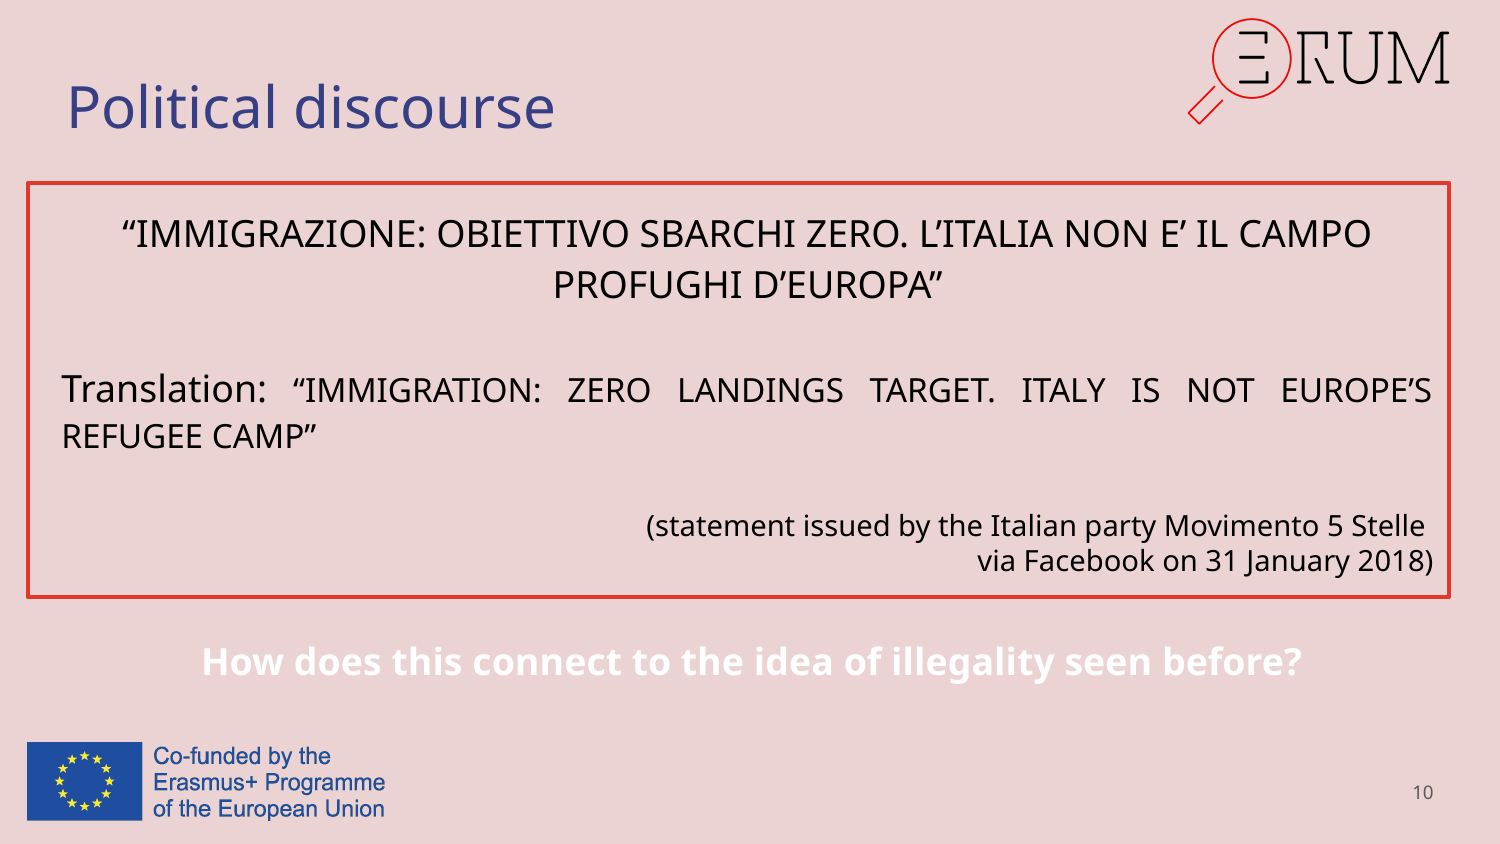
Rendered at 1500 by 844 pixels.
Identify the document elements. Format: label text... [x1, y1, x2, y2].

text_box How does this connect to the idea of illegality seen before? [55, 630, 1449, 691]
picture [27, 742, 385, 821]
slide_number 10 [1358, 761, 1449, 826]
list “IMMIGRAZIONE: OBIETTIVO SBARCHI ZERO. L’ITALIA NON E’ IL CAMPO PROFUGHI D’EUROPA” Translation: “IMMIGRATION: ZERO LANDINGS TARGET. ITALY IS NOT EUROPE’S REFUGEE CAMP” (statement issued by the Italian party Movimento 5 Stelle via Facebook on 31 January 2018) [27, 182, 1449, 598]
title Political discourse [51, 55, 1168, 150]
picture [1136, 0, 1500, 137]
